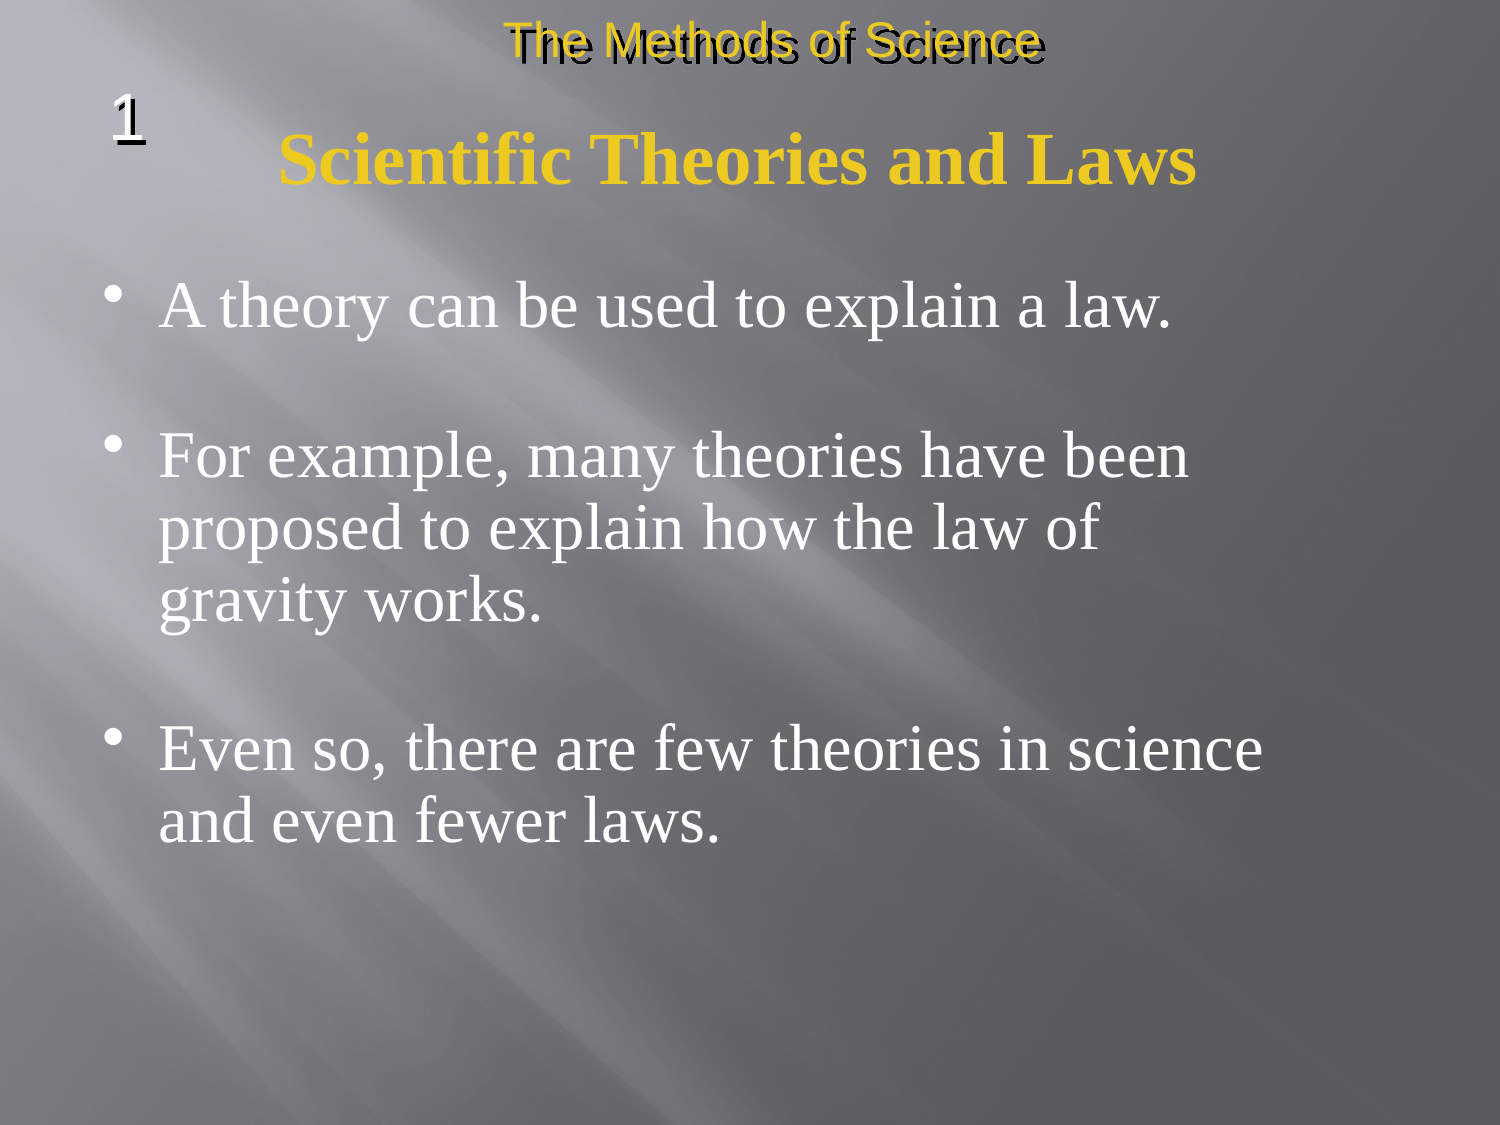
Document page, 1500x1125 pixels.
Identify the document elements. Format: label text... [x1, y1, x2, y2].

text_box A theory can be used to explain a law. [87, 262, 1300, 350]
text_box Even so, there are few theories in science and even fewer laws. [87, 705, 1300, 865]
text_box Scientific Theories and Laws [262, 112, 1301, 209]
text_box For example, many theories have been proposed to explain how the law of gravity works. [87, 412, 1300, 643]
text_box The Methods of Science [487, 0, 1057, 75]
text_box 1 [93, 66, 161, 162]
